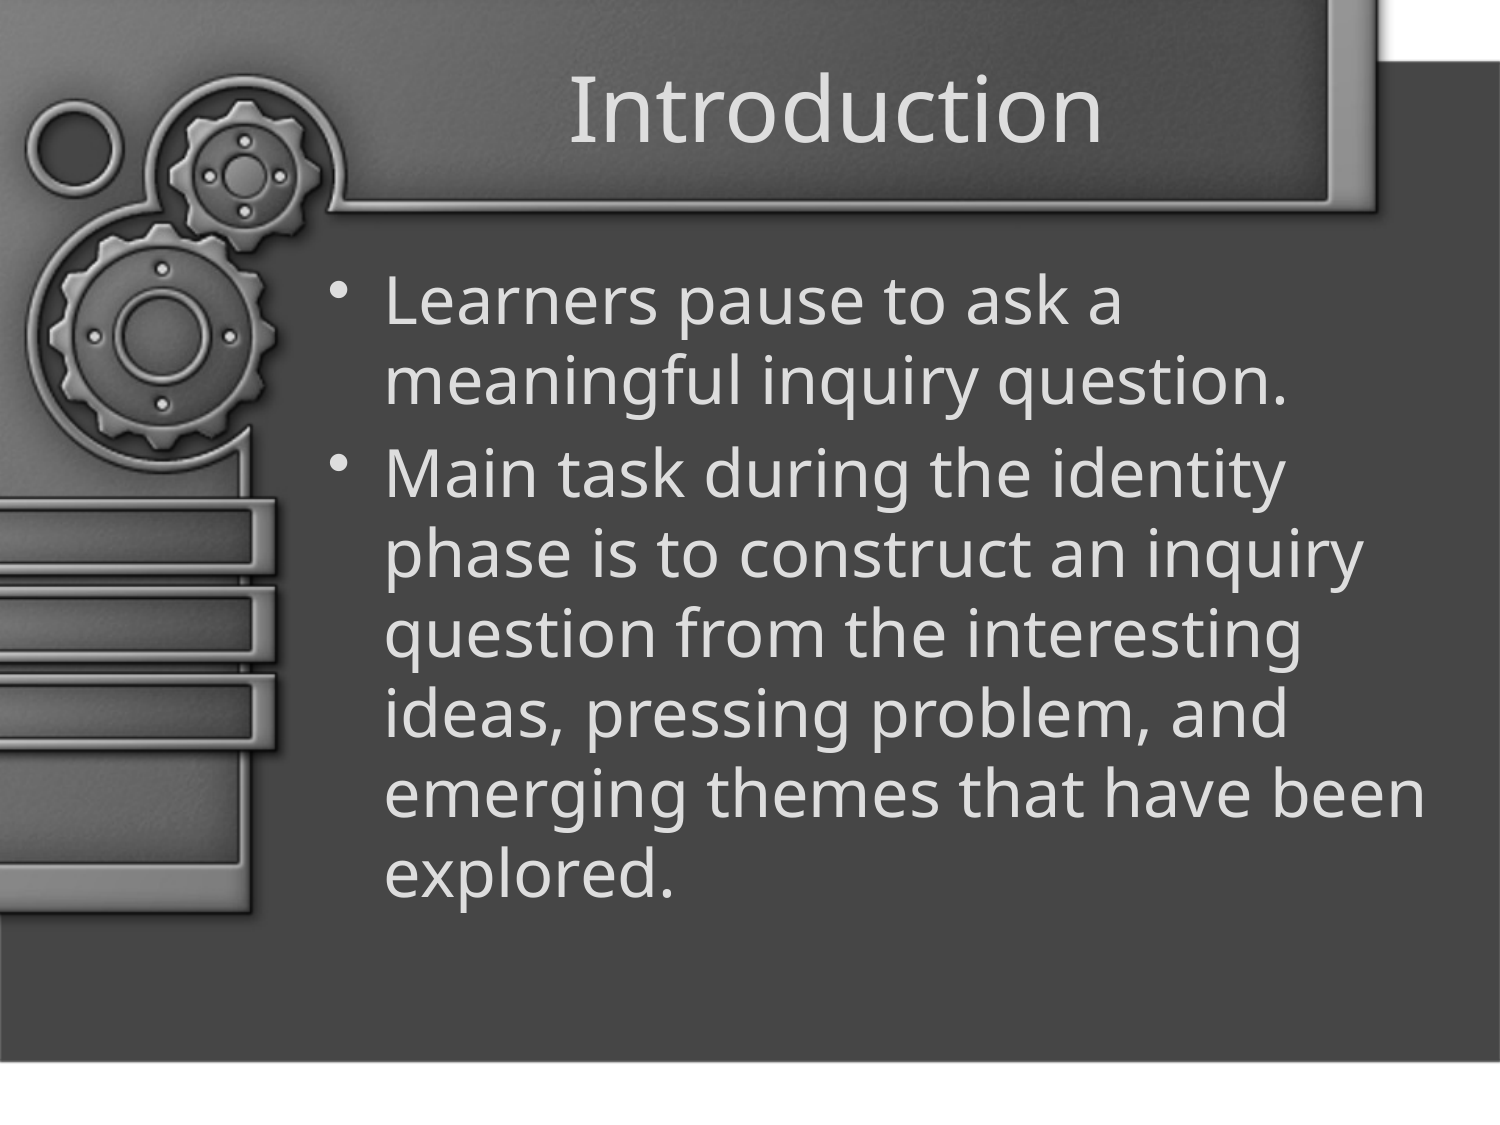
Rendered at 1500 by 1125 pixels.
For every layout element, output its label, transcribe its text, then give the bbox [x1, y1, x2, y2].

picture [0, 0, 1500, 1125]
title Introduction [362, 0, 1313, 213]
list Learners pause to ask a meaningful inquiry question. Main task during the identity phase is to construct an inquiry question from the interesting ideas, pressing problem, and emerging themes that have been explored. [312, 249, 1463, 1000]
